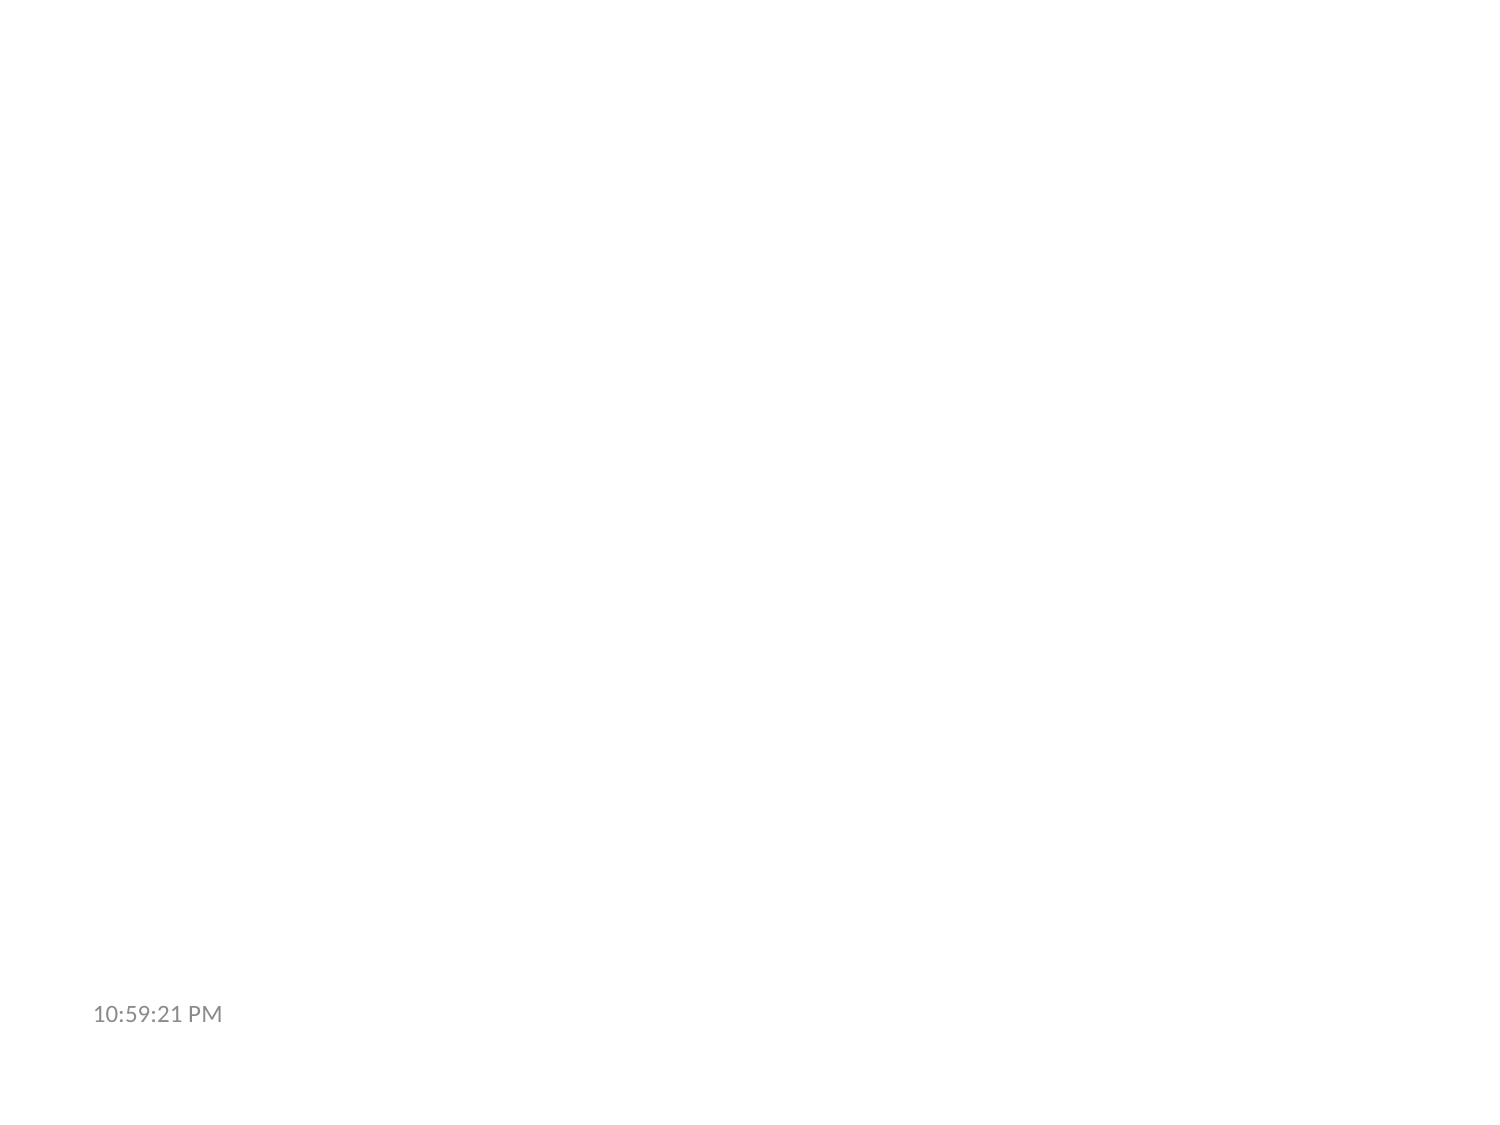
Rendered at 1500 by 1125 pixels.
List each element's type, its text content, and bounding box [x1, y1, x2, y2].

text_box 3:35:09 PM [77, 982, 428, 1043]
